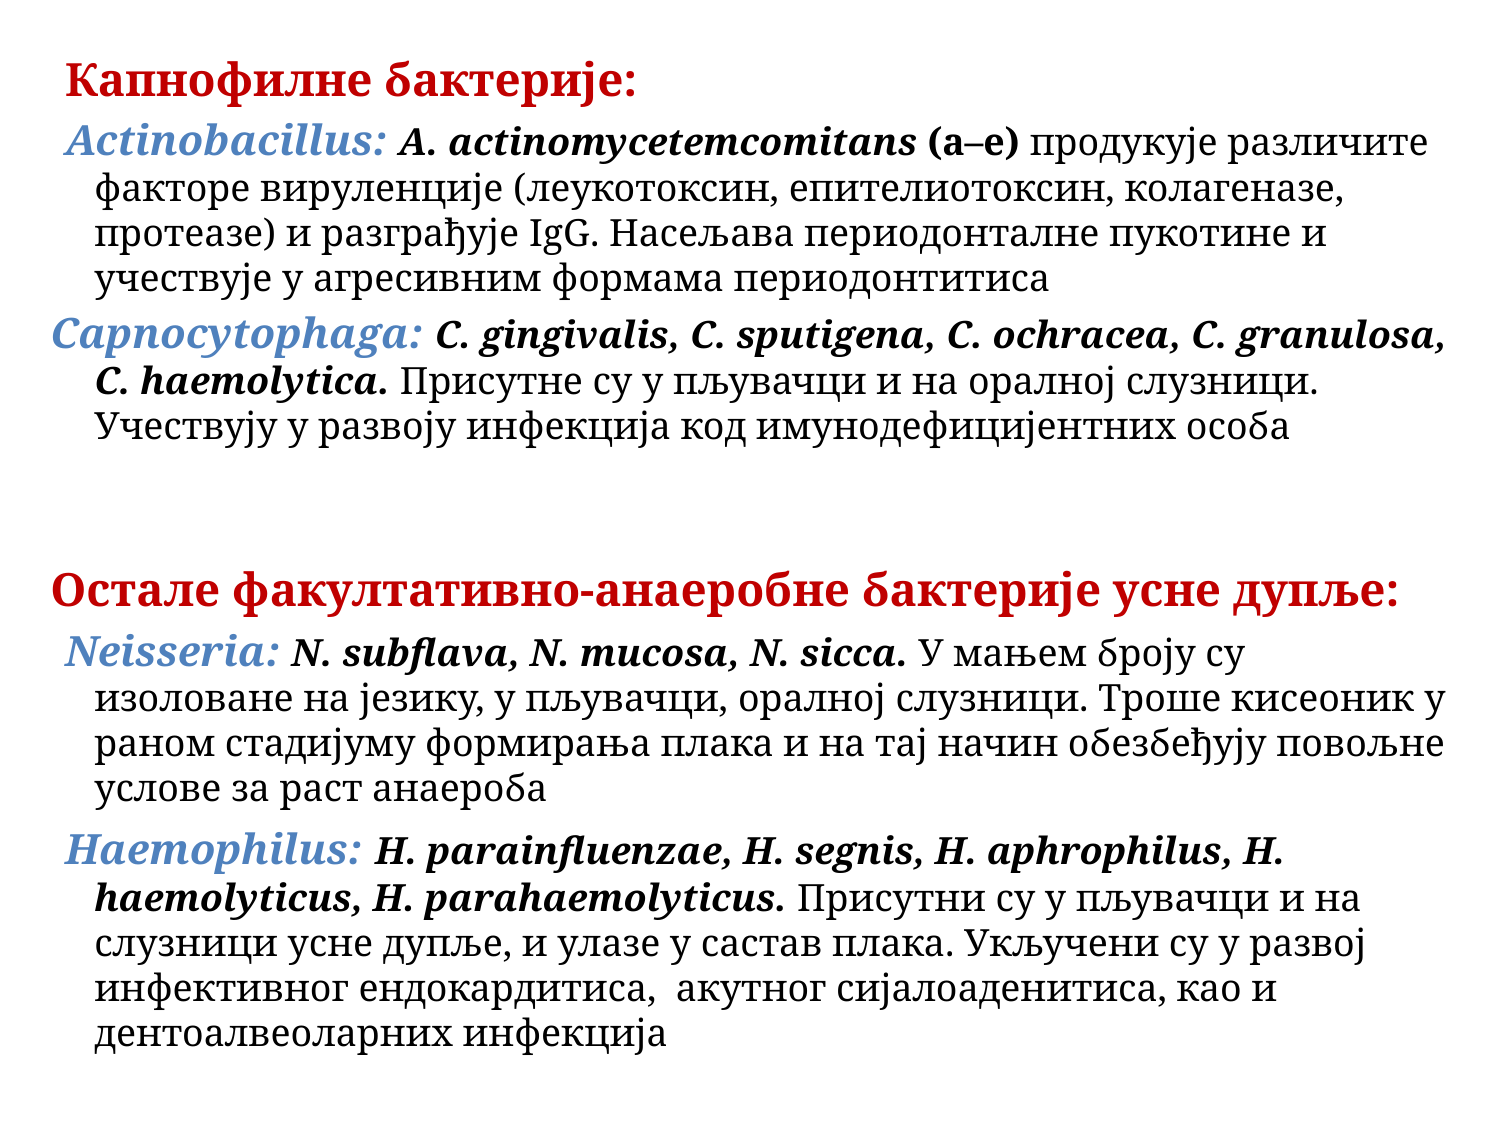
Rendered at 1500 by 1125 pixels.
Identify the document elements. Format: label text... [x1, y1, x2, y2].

list Капнофилне бактерије: Actinobacillus: A. actinomycetemcomitans (a–e) продукује различите факторе вируленције (леукотоксин, епителиотоксин, колагеназе, протеазе) и разграђује IgG. Насељава периодонталне пукотине и учествује у агресивним формама периодонтитиса Capnocytophaga: C. gingivalis, C. sputigena, C. ochracea, C. granulosa, C. haemolytica. Присутне су у пљувачци и на оралној слузници. Учествују у развоју инфекција код имунодефицијентних особа Остале факултативно-анаеробне бактерије усне дупље: Neisseria: N. subflava, N. mucosa, N. sicca. У мањем броју су изоловане на језику, у пљувачци, оралној слузници. Троше кисеоник у раном стадијуму формирања плака и на тај начин обезбеђују повољне услове за раст анаероба Haemophilus: H. parainfluenzae, H. segnis, H. aphrophilus, H. haemolyticus, H. parahaemolyticus. Присутни су у пљувачци и на слузници усне дупље, и улазе у састав плака. Укључени су у развој инфективног ендокардитиса, акутног сијалоаденитиса, као и дентоалвеоларних инфекција [35, 42, 1465, 1083]
